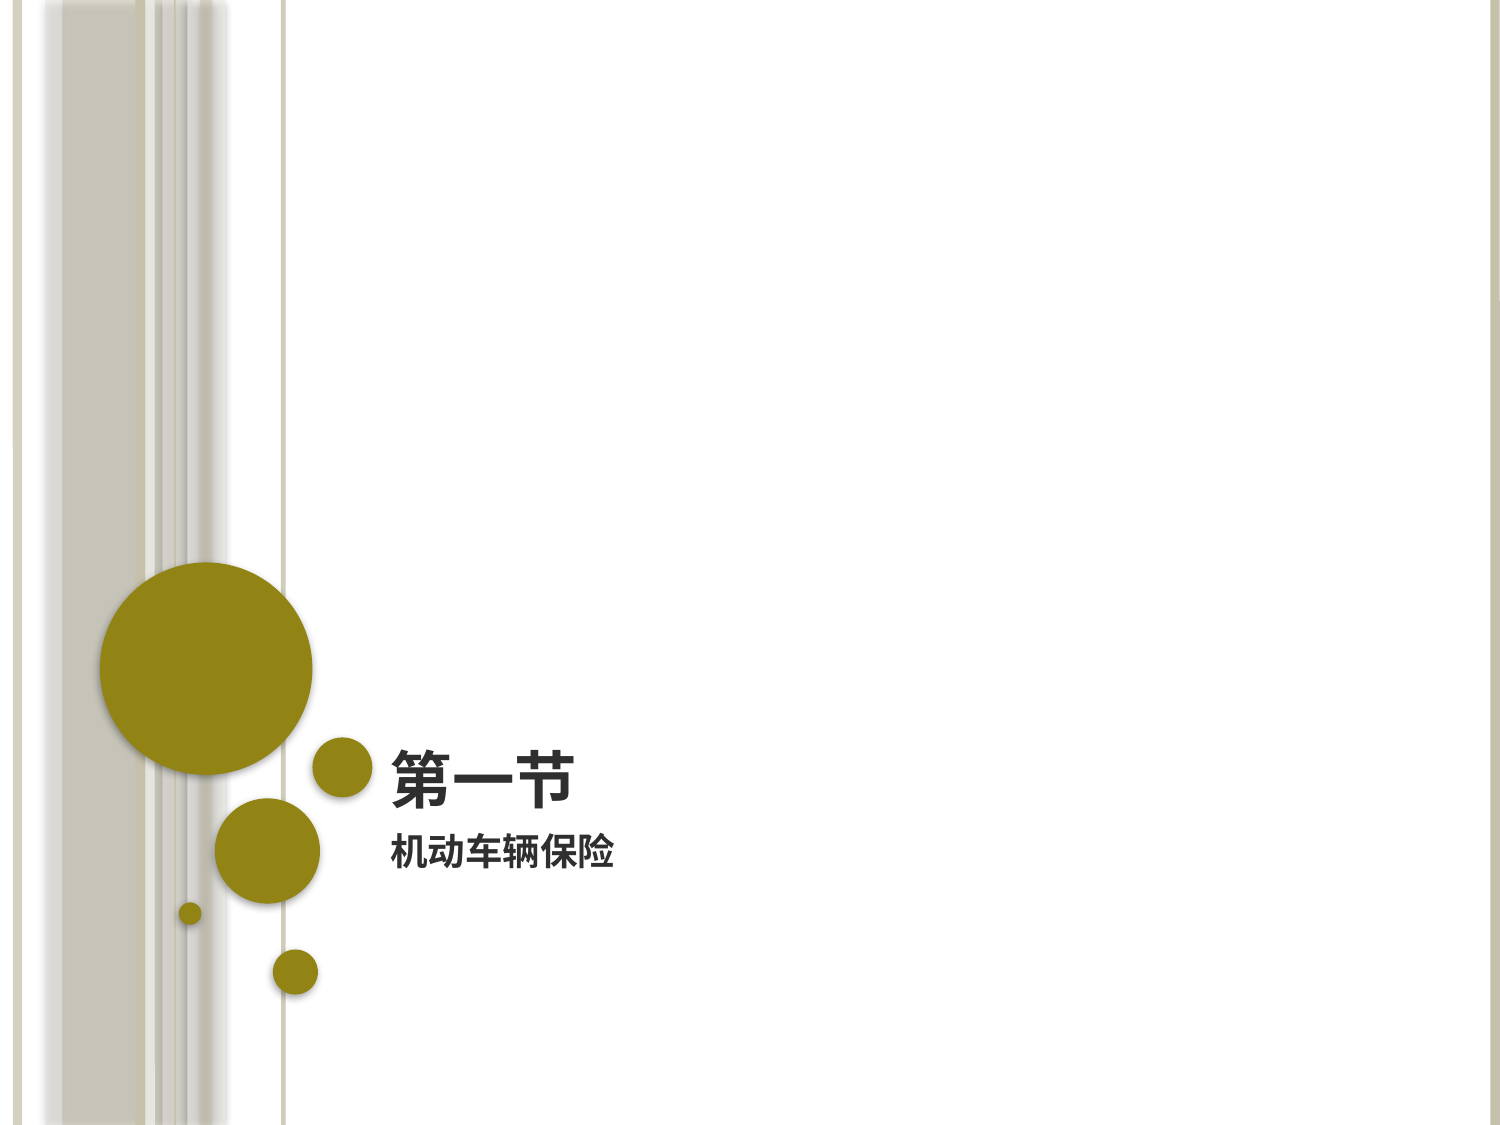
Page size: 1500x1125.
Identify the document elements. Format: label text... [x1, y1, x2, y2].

subtitle 机动车辆保险 [374, 820, 1388, 1047]
title 第一节 [375, 512, 1388, 820]
